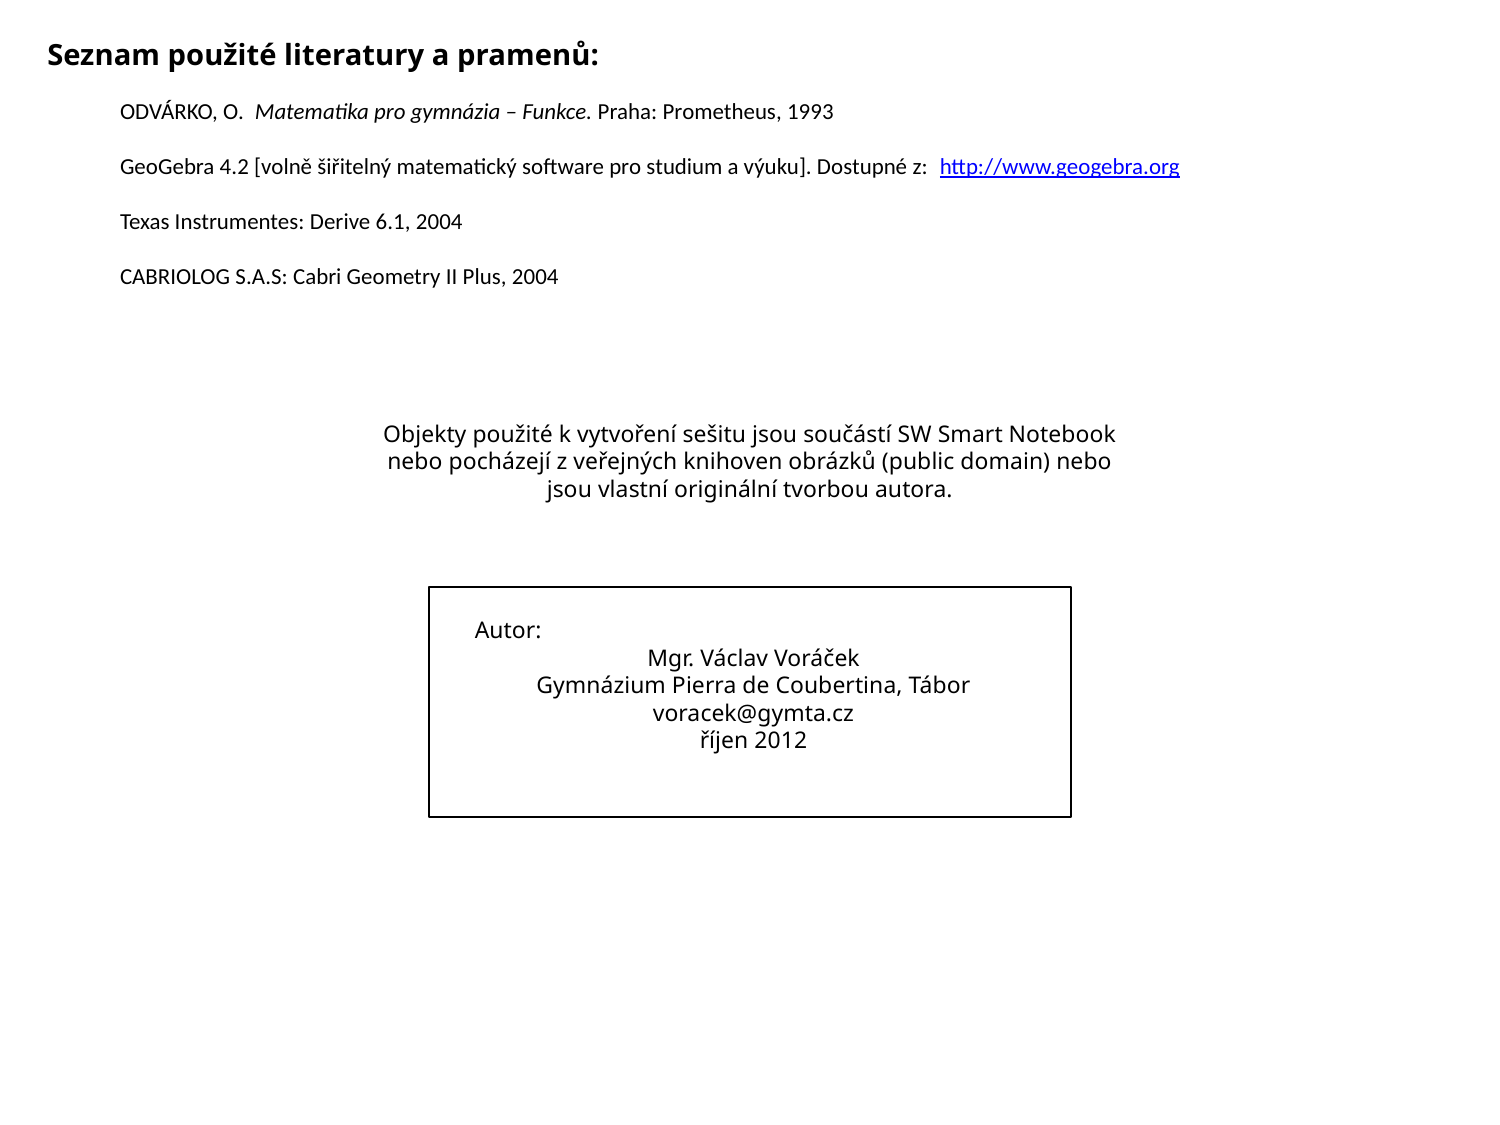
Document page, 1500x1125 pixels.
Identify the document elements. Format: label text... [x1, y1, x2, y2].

text_box Seznam použité literatury a pramenů: [33, 29, 762, 79]
text_box [427, 585, 1073, 819]
text_box Objekty použité k vytvoření sešitu jsou součástí SW Smart Notebook nebo pocházejí z veřejných knihoven obrázků (public domain) nebo jsou vlastní originální tvorbou autora. [363, 412, 1137, 509]
text_box ODVÁRKO, O. Matematika pro gymnázia – Funkce. Praha: Prometheus, 1993 GeoGebra 4.2 [volně šiřitelný matematický software pro studium a výuku]. Dostupné z: http://www.geogebra.org Texas Instrumentes: Derive 6.1, 2004 CABRIOLOG S.A.S: Cabri Geometry II Plus, 2004 [106, 90, 1247, 351]
text_box Autor: Mgr. Václav Voráček Gymnázium Pierra de Coubertina, Tábor voracek@gymta.cz říjen 2012 [461, 609, 1047, 761]
